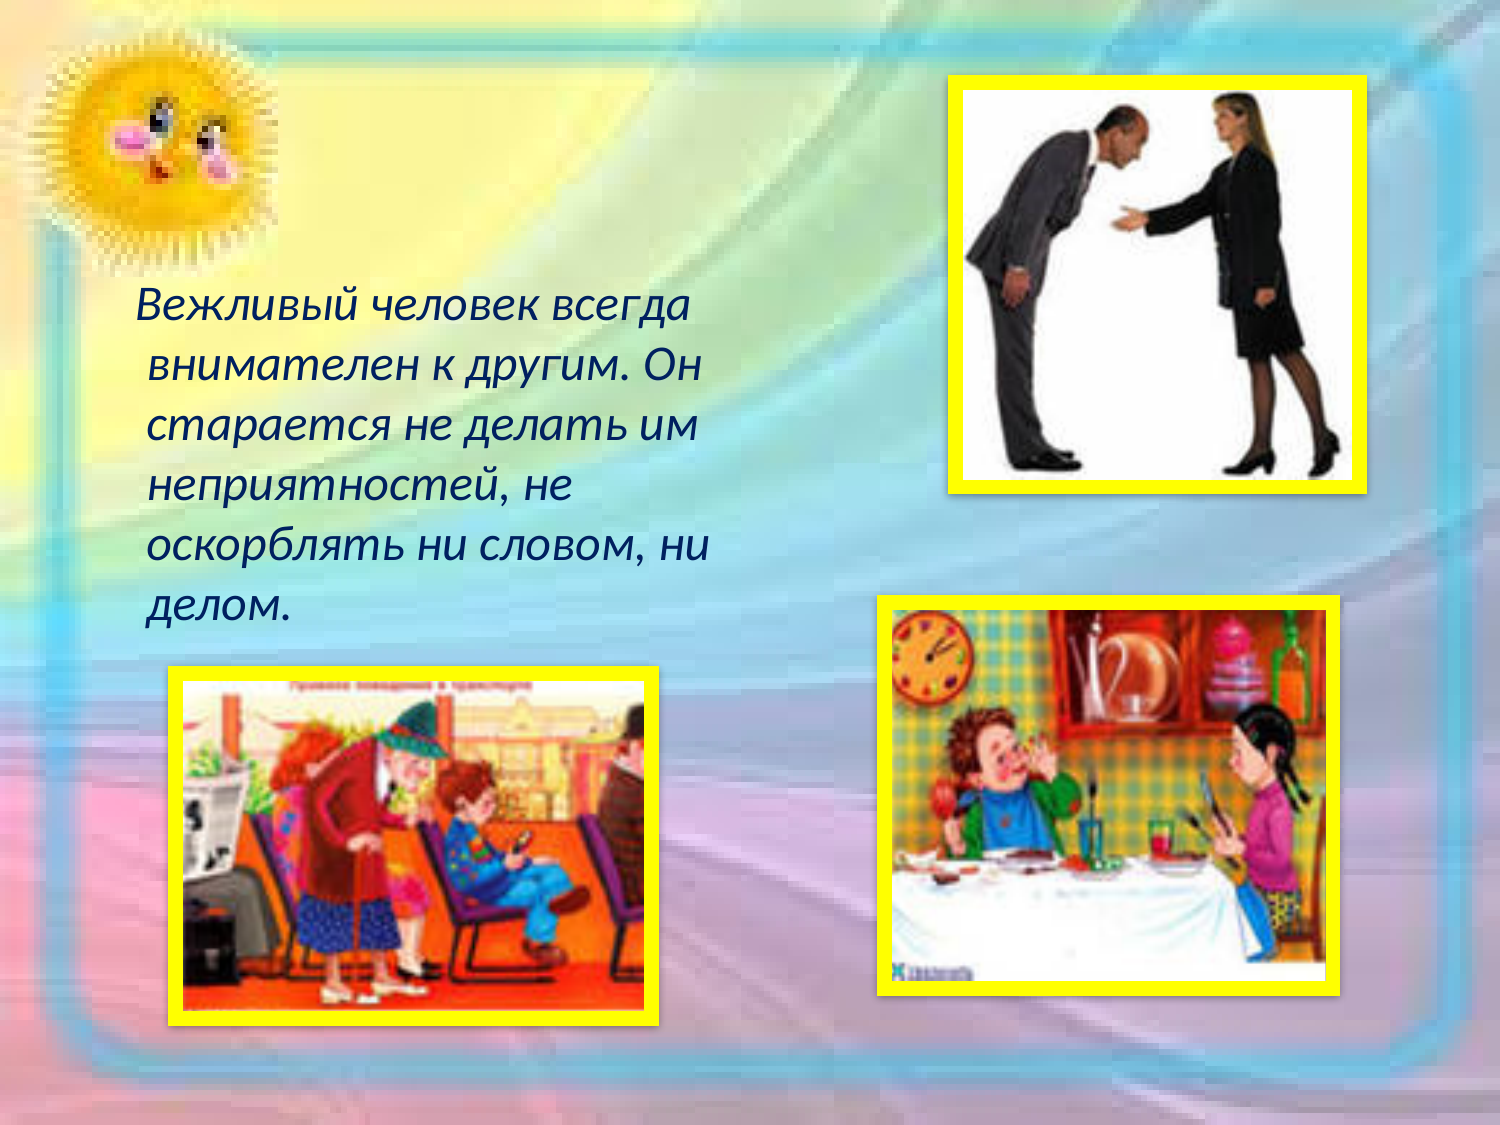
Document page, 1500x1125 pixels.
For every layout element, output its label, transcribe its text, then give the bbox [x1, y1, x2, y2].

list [182, 680, 645, 1012]
picture [0, 0, 1500, 1125]
list Вежливый человек всегда внимателен к другим. Он старается не делать им неприятностей, не оскорблять ни словом, ни делом. [75, 262, 738, 1005]
